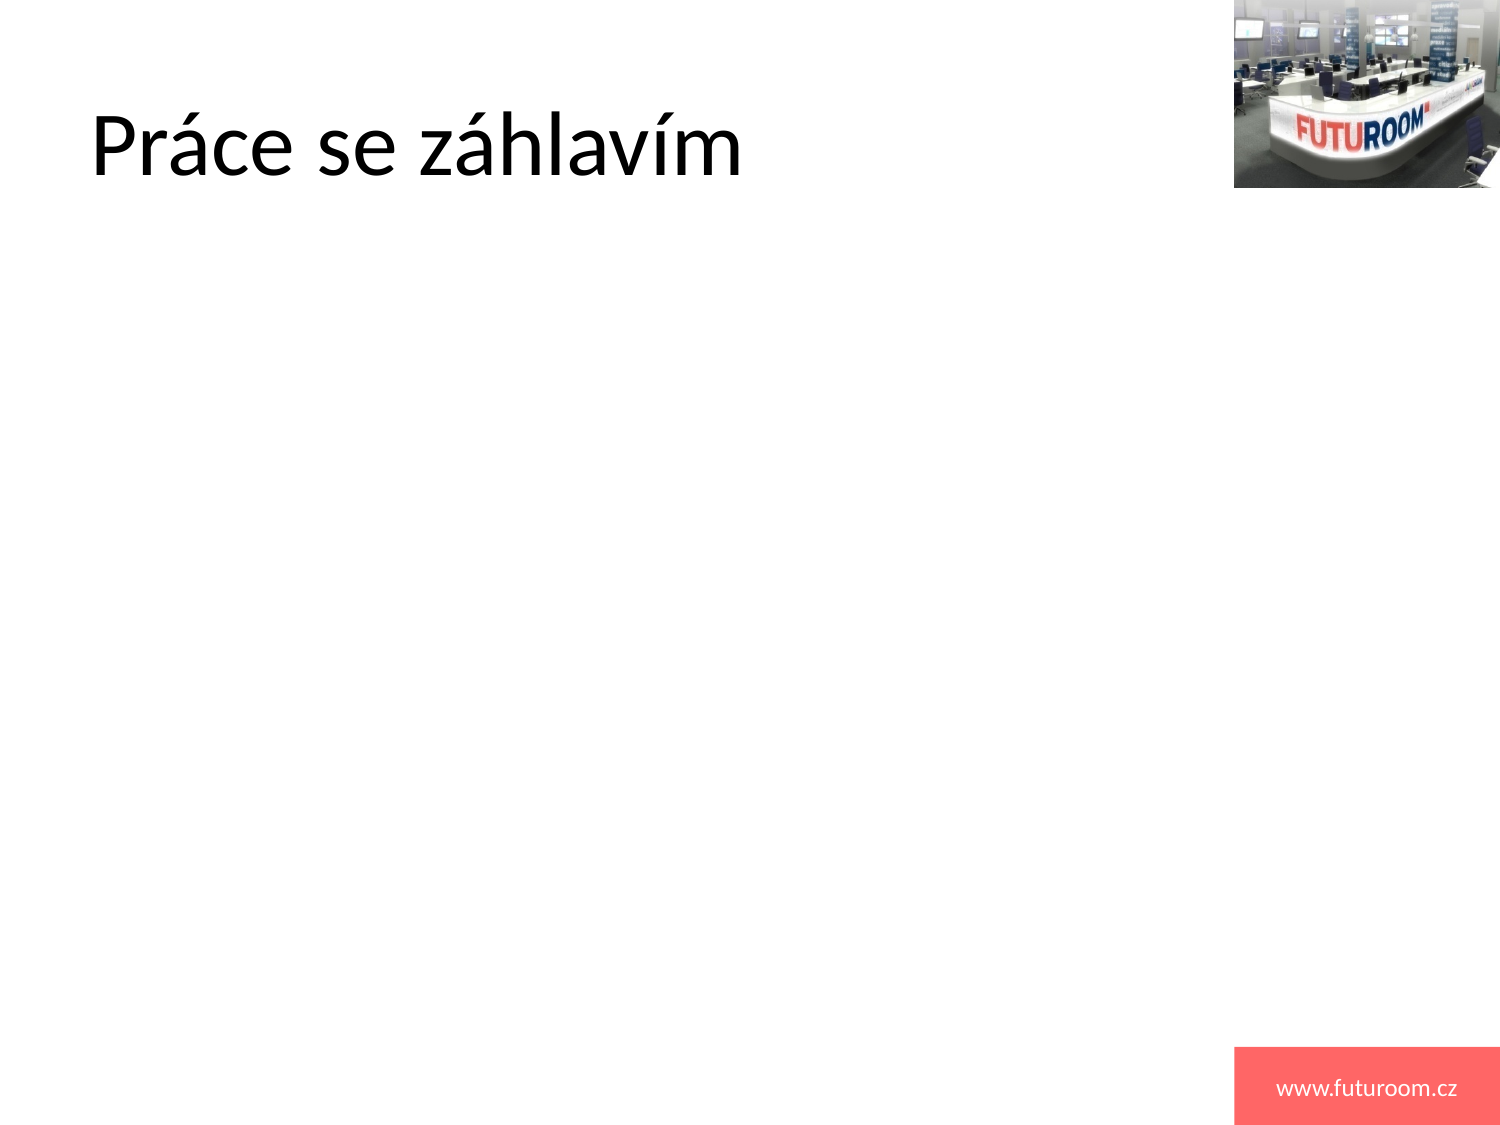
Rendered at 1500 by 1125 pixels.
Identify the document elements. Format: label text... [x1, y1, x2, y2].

title Práce se záhlavím [75, 45, 1425, 233]
picture [1234, 0, 1500, 188]
text_box www.futuroom.cz [1232, 1045, 1500, 1125]
